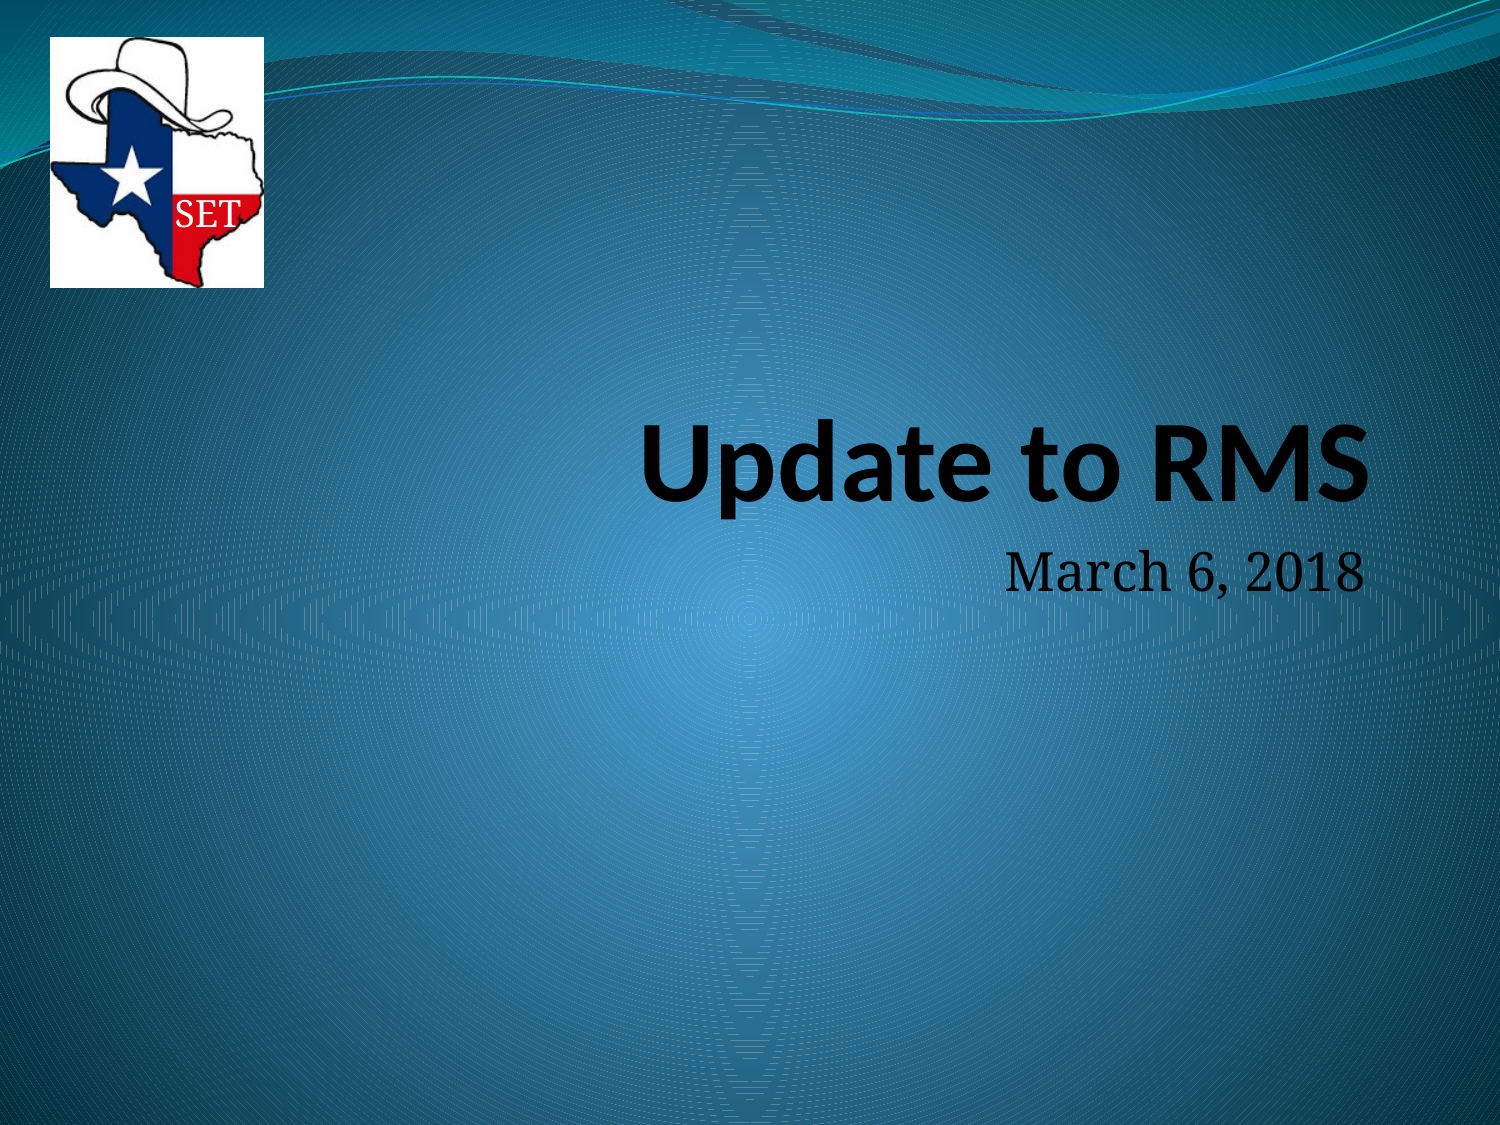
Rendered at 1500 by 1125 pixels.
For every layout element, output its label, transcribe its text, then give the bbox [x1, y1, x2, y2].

subtitle March 6, 2018 [87, 529, 1376, 818]
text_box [49, 37, 264, 288]
title Update to RMS [87, 224, 1376, 525]
